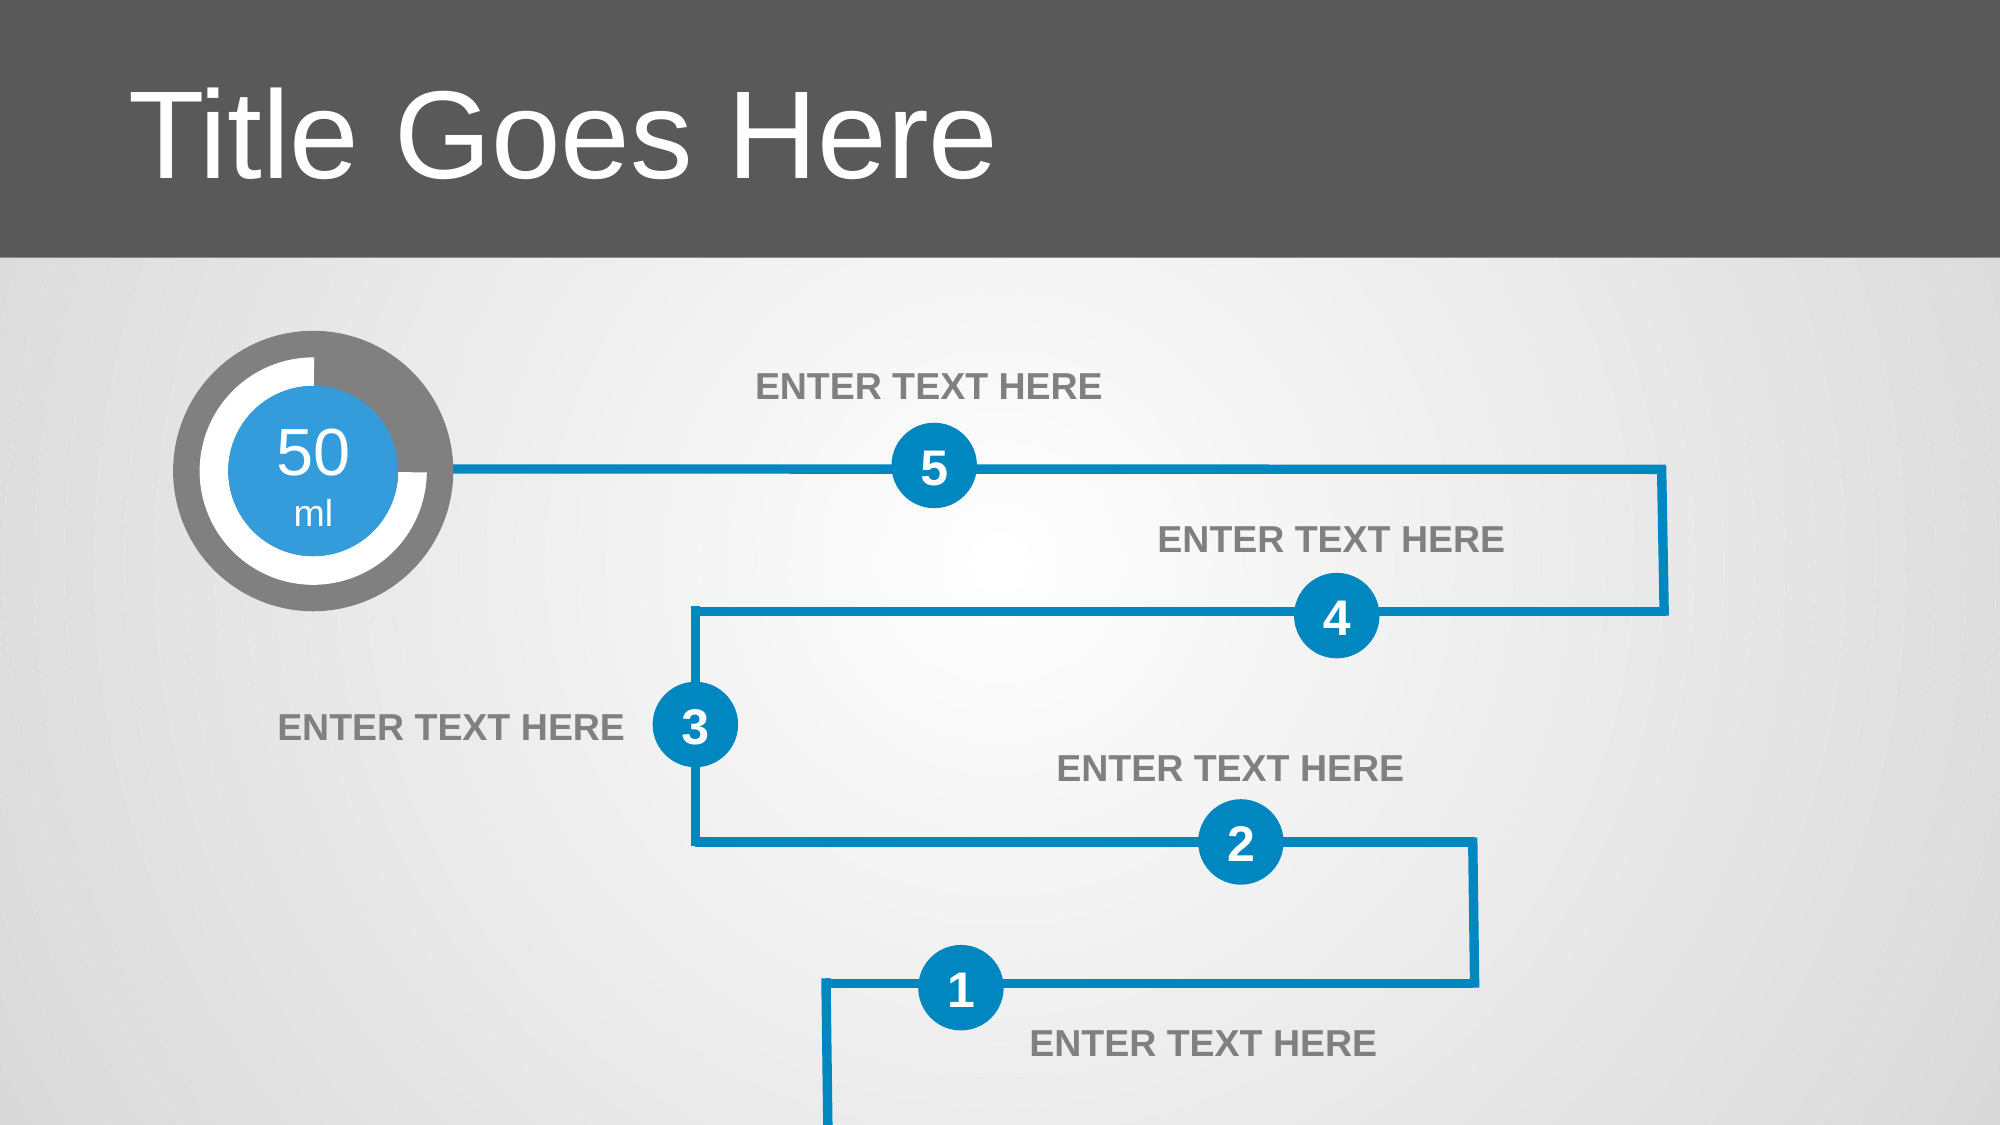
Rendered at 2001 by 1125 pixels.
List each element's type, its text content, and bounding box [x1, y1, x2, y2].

text_box 5 [890, 421, 978, 468]
text_box Title Goes Here [112, 63, 1887, 195]
text_box 2 [1197, 798, 1285, 841]
text_box Enter Text Here [262, 695, 651, 756]
text_box 2 [1197, 843, 1285, 886]
text_box 3 [651, 680, 695, 769]
text_box Enter Text Here [1142, 507, 1531, 568]
text_box Enter Text Here [740, 354, 1129, 415]
text_box 1 [917, 943, 1005, 983]
text_box 50 ml [227, 384, 400, 558]
text_box 3 [696, 680, 740, 769]
text_box 1 [917, 984, 1005, 1032]
text_box 4 [1292, 612, 1381, 660]
text_box [198, 356, 428, 586]
text_box 4 [1293, 571, 1381, 611]
text_box [0, 0, 2000, 259]
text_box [1661, 470, 1665, 611]
text_box 5 [890, 470, 978, 510]
text_box Enter Text Here [1014, 1012, 1403, 1072]
text_box Enter Text Here [1041, 736, 1430, 797]
text_box [172, 329, 455, 613]
